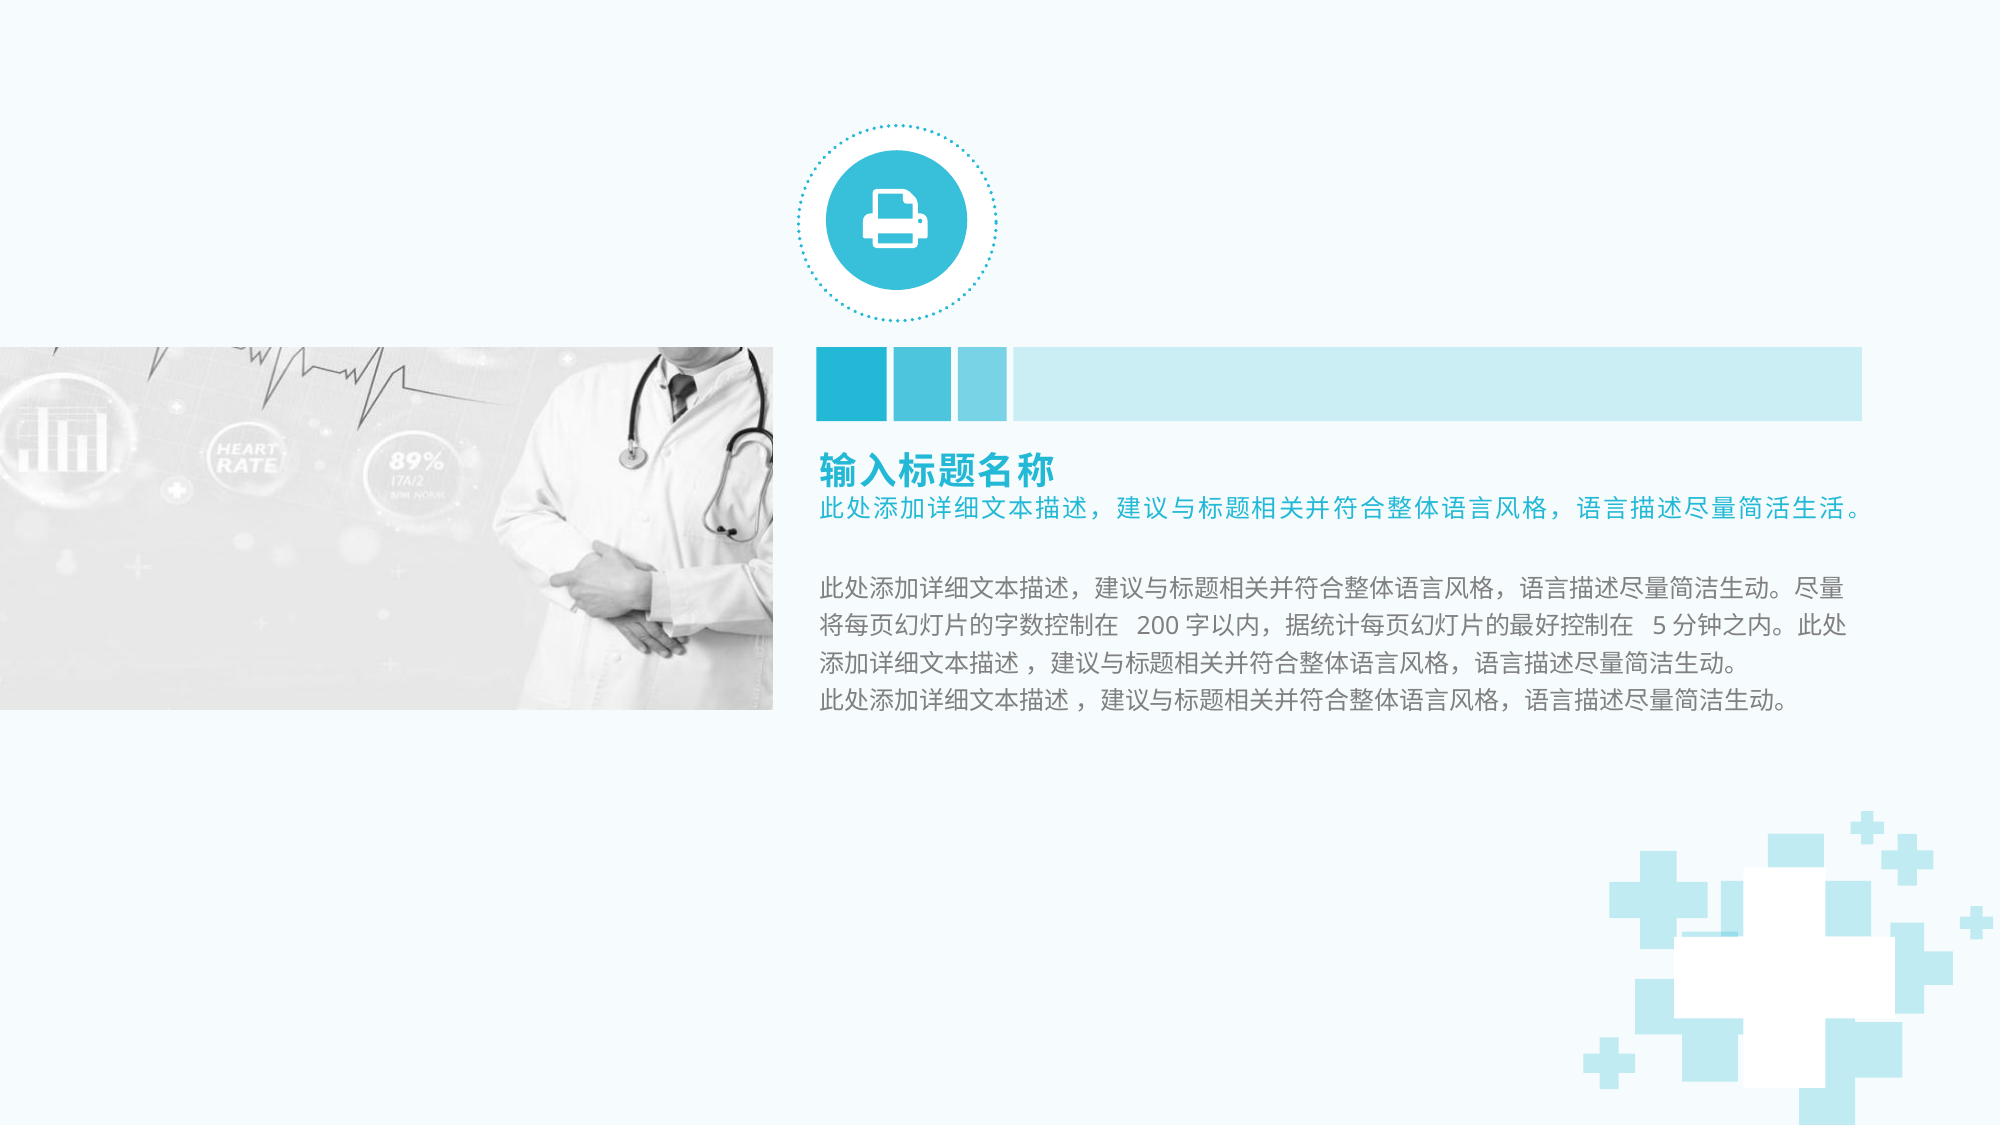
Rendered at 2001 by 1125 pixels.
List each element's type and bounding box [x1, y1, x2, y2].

text_box [1583, 810, 1994, 1125]
text_box [0, 0, 2000, 1125]
text_box [816, 347, 1862, 422]
text_box [798, 125, 996, 321]
picture [0, 347, 773, 710]
